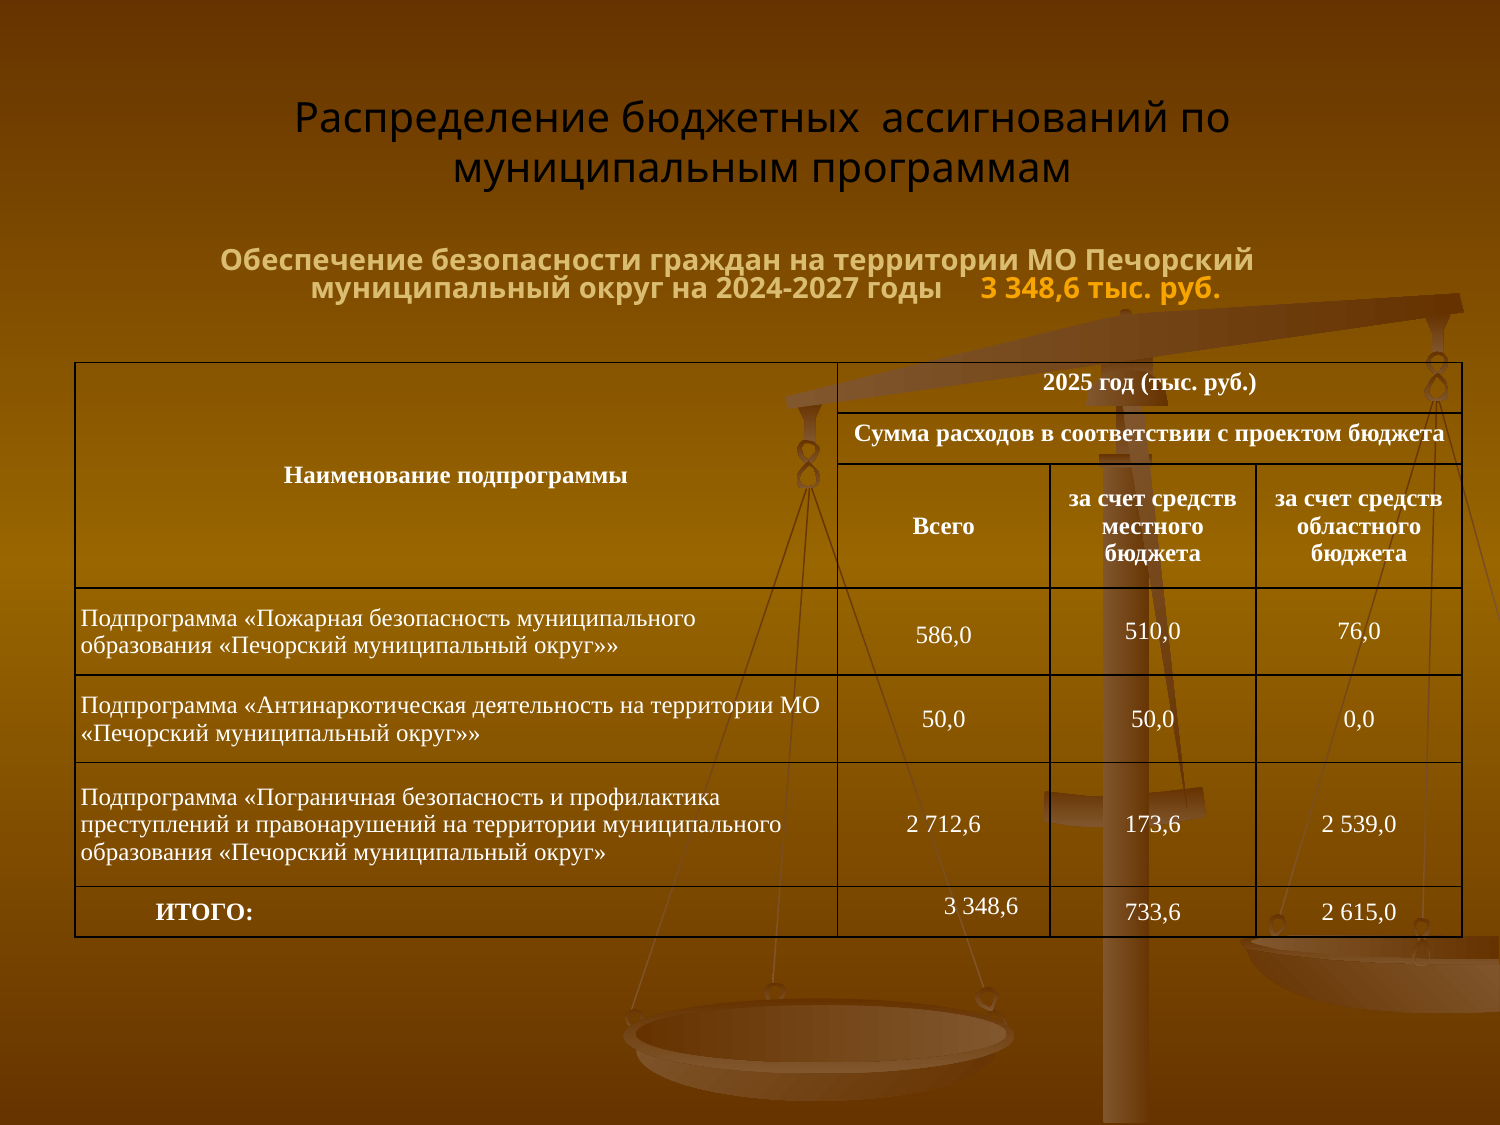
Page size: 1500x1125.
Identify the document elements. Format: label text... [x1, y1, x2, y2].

table_cell Всего [838, 465, 1049, 587]
table_cell 50,0 [1051, 676, 1255, 762]
table_cell 733,6 [1051, 887, 1255, 936]
table_cell 2 712,6 [838, 763, 1049, 886]
table_cell Подпрограмма «Пограничная безопасность и профилактика преступлений и правонарушений на территории муниципального образования «Печорский муниципальный округ» [76, 763, 837, 886]
table_cell 586,0 [838, 589, 1049, 674]
table_header Наименование подпрограммы [76, 363, 837, 587]
table_cell 3 348,6 [838, 887, 1049, 936]
table_cell 2 615,0 [1257, 887, 1461, 936]
table_cell 76,0 [1257, 589, 1461, 674]
table_cell Сумма расходов в соответствии с проектом бюджета [838, 414, 1461, 463]
table_cell за счет средств местного бюджета [1051, 465, 1255, 587]
table_cell 50,0 [838, 676, 1049, 762]
table_header 2025 год (тыс. руб.) [838, 363, 1461, 412]
text_box Распределение бюджетных ассигнований по муниципальным программам [137, 24, 1388, 199]
text_box Обеспечение безопасности граждан на территории МО Печорский муниципальный округ на 2024-2027 годы 3 348,6 тыс. руб. [75, 200, 1400, 346]
table_cell 173,6 [1051, 763, 1255, 886]
table_cell Подпрограмма «Антинаркотическая деятельность на территории МО «Печорский муниципальный округ»» [76, 676, 837, 762]
table_cell ИТОГО: [76, 887, 837, 936]
table_cell 510,0 [1051, 589, 1255, 674]
table_cell 2 539,0 [1257, 763, 1461, 886]
table_cell Подпрограмма «Пожарная безопасность муниципального образования «Печорский муниципальный округ»» [76, 589, 837, 674]
table_cell 0,0 [1257, 676, 1461, 762]
table_cell за счет средств областного бюджета [1257, 465, 1461, 587]
